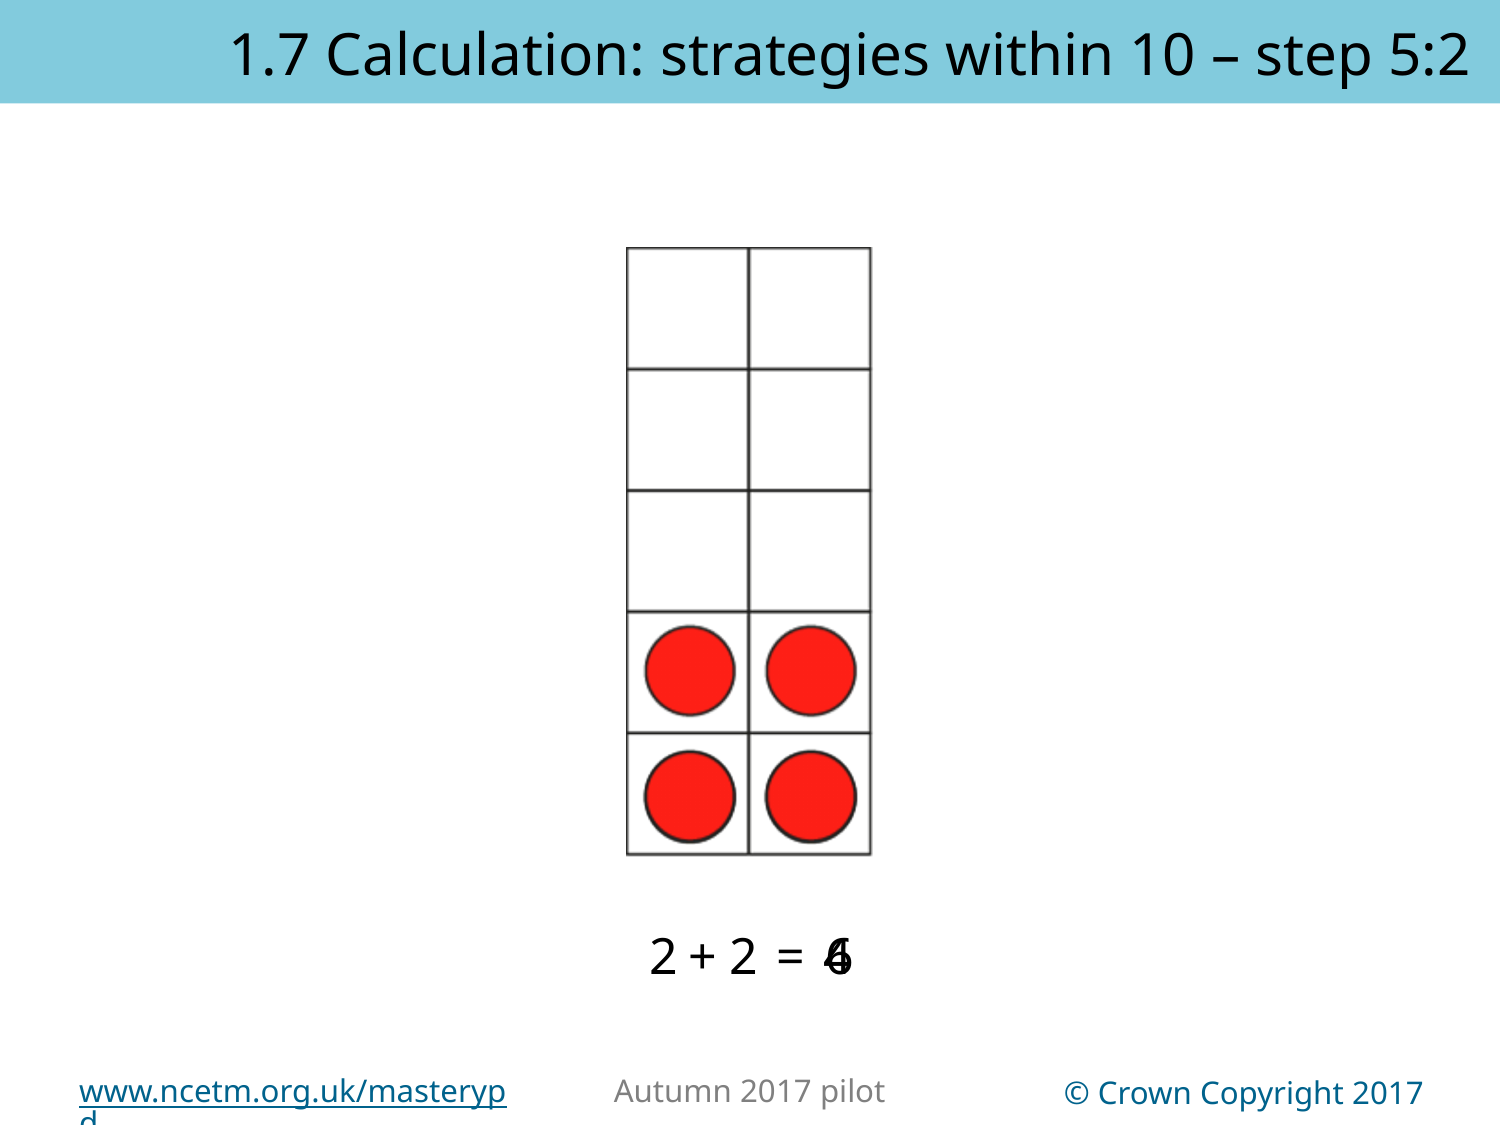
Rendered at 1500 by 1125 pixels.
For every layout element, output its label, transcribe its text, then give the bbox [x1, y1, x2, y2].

text_box 6 [810, 916, 876, 992]
text_box 2 [634, 916, 673, 992]
text_box + 2 [673, 916, 761, 992]
list 1.7 Calculation: strategies within 10 – step 5:2 [0, 0, 1500, 104]
text_box = [761, 916, 808, 992]
picture [626, 247, 892, 878]
